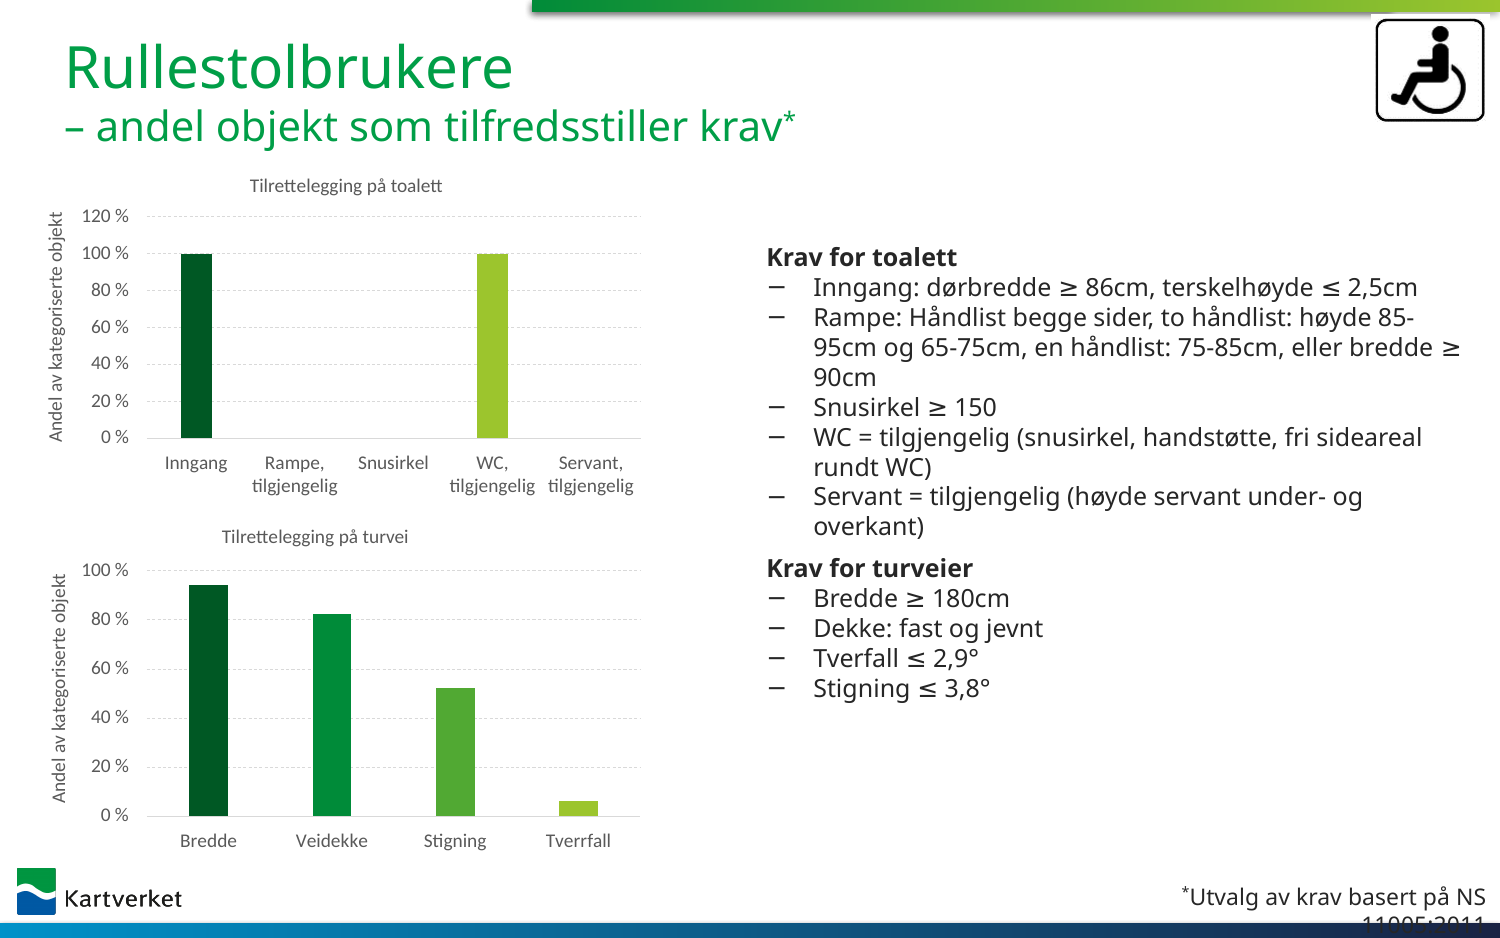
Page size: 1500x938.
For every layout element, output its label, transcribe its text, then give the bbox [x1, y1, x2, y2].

picture [41, 520, 652, 859]
text_box Krav for turveier Bredde ≥ 180cm Dekke: fast og jevnt Tverfall ≤ 2,9° Stigning ≤ 3,8° [751, 545, 1483, 710]
text_box Rullestolbrukere – andel objekt som tilfredsstiller krav* [49, 14, 1431, 158]
text_box Krav for toalett Inngang: dørbredde ≥ 86cm, terskelhøyde ≤ 2,5cm Rampe: Håndlist begge sider, to håndlist: høyde 85-95cm og 65-75cm, en håndlist: 75-85cm, eller bredde ≥ 90cm Snusirkel ≥ 150 WC = tilgjengelig (snusirkel, handstøtte, fri sideareal rundt WC) Servant = tilgjengelig (høyde servant under- og overkant) [751, 234, 1483, 545]
picture [41, 166, 652, 505]
text_box *Utvalg av krav basert på NS 11005:2011 [1068, 873, 1500, 938]
picture [1371, 13, 1491, 127]
